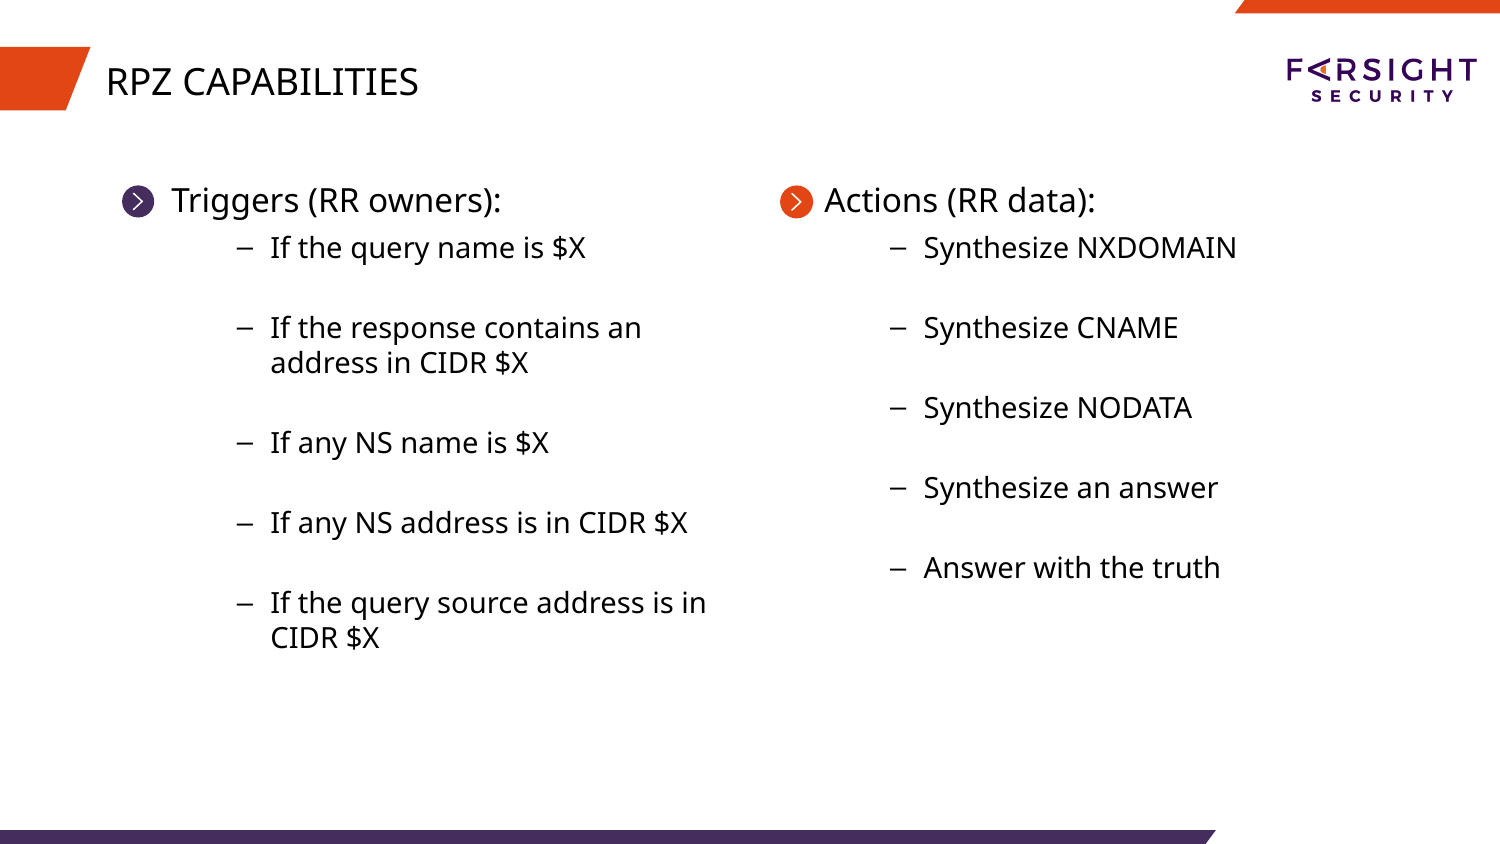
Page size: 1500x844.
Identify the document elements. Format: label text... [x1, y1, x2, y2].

list Triggers (RR owners): If the query name is $X If the response contains an address in CIDR $X If any NS name is $X If any NS address is in CIDR $X If the query source address is in CIDR $X [133, 171, 769, 844]
text_box Actions (RR data): Synthesize NXDOMAIN Synthesize CNAME Synthesize NODATA Synthesize an answer Answer with the truth [786, 171, 1423, 844]
title RPZ CAPABILITIES [90, 46, 1255, 114]
picture [1254, 29, 1500, 131]
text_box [121, 185, 155, 218]
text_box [779, 185, 814, 219]
